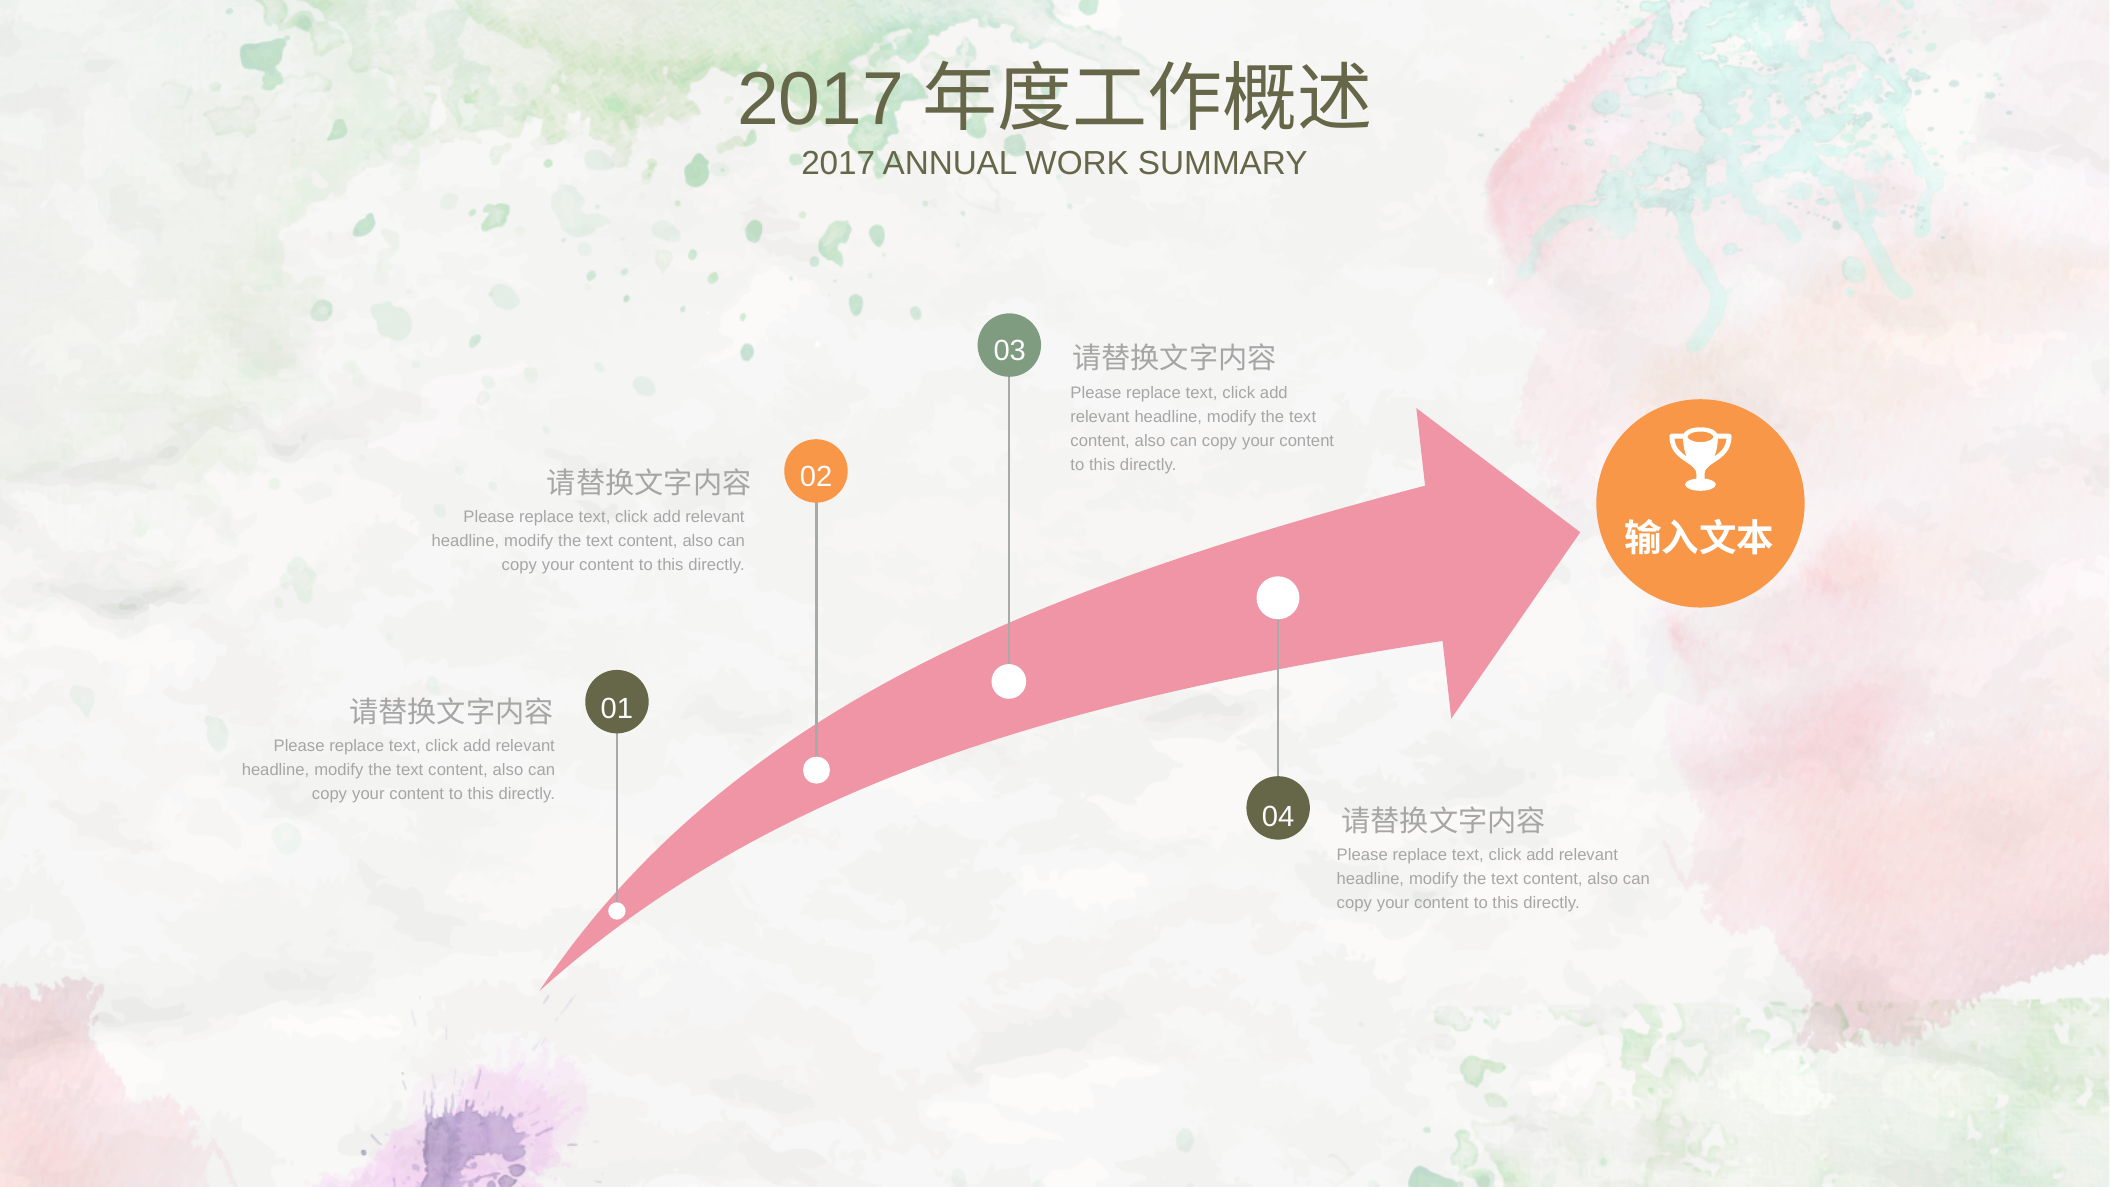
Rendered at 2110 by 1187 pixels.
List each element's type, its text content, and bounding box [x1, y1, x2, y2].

text_box [608, 902, 626, 920]
text_box [1261, 835, 1295, 840]
text_box [784, 439, 848, 503]
text_box Please replace text, click add relevant headline, modify the text content, also can copy your content to this directly. [216, 730, 556, 803]
text_box [977, 313, 1042, 377]
picture [0, 0, 2110, 1187]
text_box [539, 408, 1581, 991]
text_box 04 [1258, 787, 1298, 835]
text_box 请替换文字内容 [494, 457, 752, 500]
text_box 03 [990, 321, 1030, 369]
text_box 01 [597, 680, 637, 727]
text_box 02 [796, 447, 836, 495]
text_box 请替换文字内容 [1341, 795, 1563, 838]
text_box Please replace text, click add relevant headline, modify the text content, also can copy your content to this directly. [1336, 839, 1676, 912]
text_box 2017 ANNUAL WORK SUMMARY [765, 141, 1344, 182]
text_box [1256, 576, 1300, 620]
text_box [1596, 399, 1805, 608]
text_box [991, 664, 1027, 699]
text_box 请替换文字内容 [315, 686, 554, 729]
text_box [803, 756, 831, 784]
text_box [585, 669, 649, 734]
text_box 输入文本 [1622, 499, 1776, 561]
text_box [1669, 427, 1732, 491]
text_box 2017年度工作概述 [703, 49, 1407, 140]
text_box Please replace text, click add relevant headline, modify the text content, also can copy your content to this directly. [1070, 378, 1352, 474]
text_box [1246, 776, 1310, 833]
text_box 请替换文字内容 [1072, 332, 1294, 375]
text_box Please replace text, click add relevant headline, modify the text content, also can copy your content to this directly. [406, 501, 746, 574]
